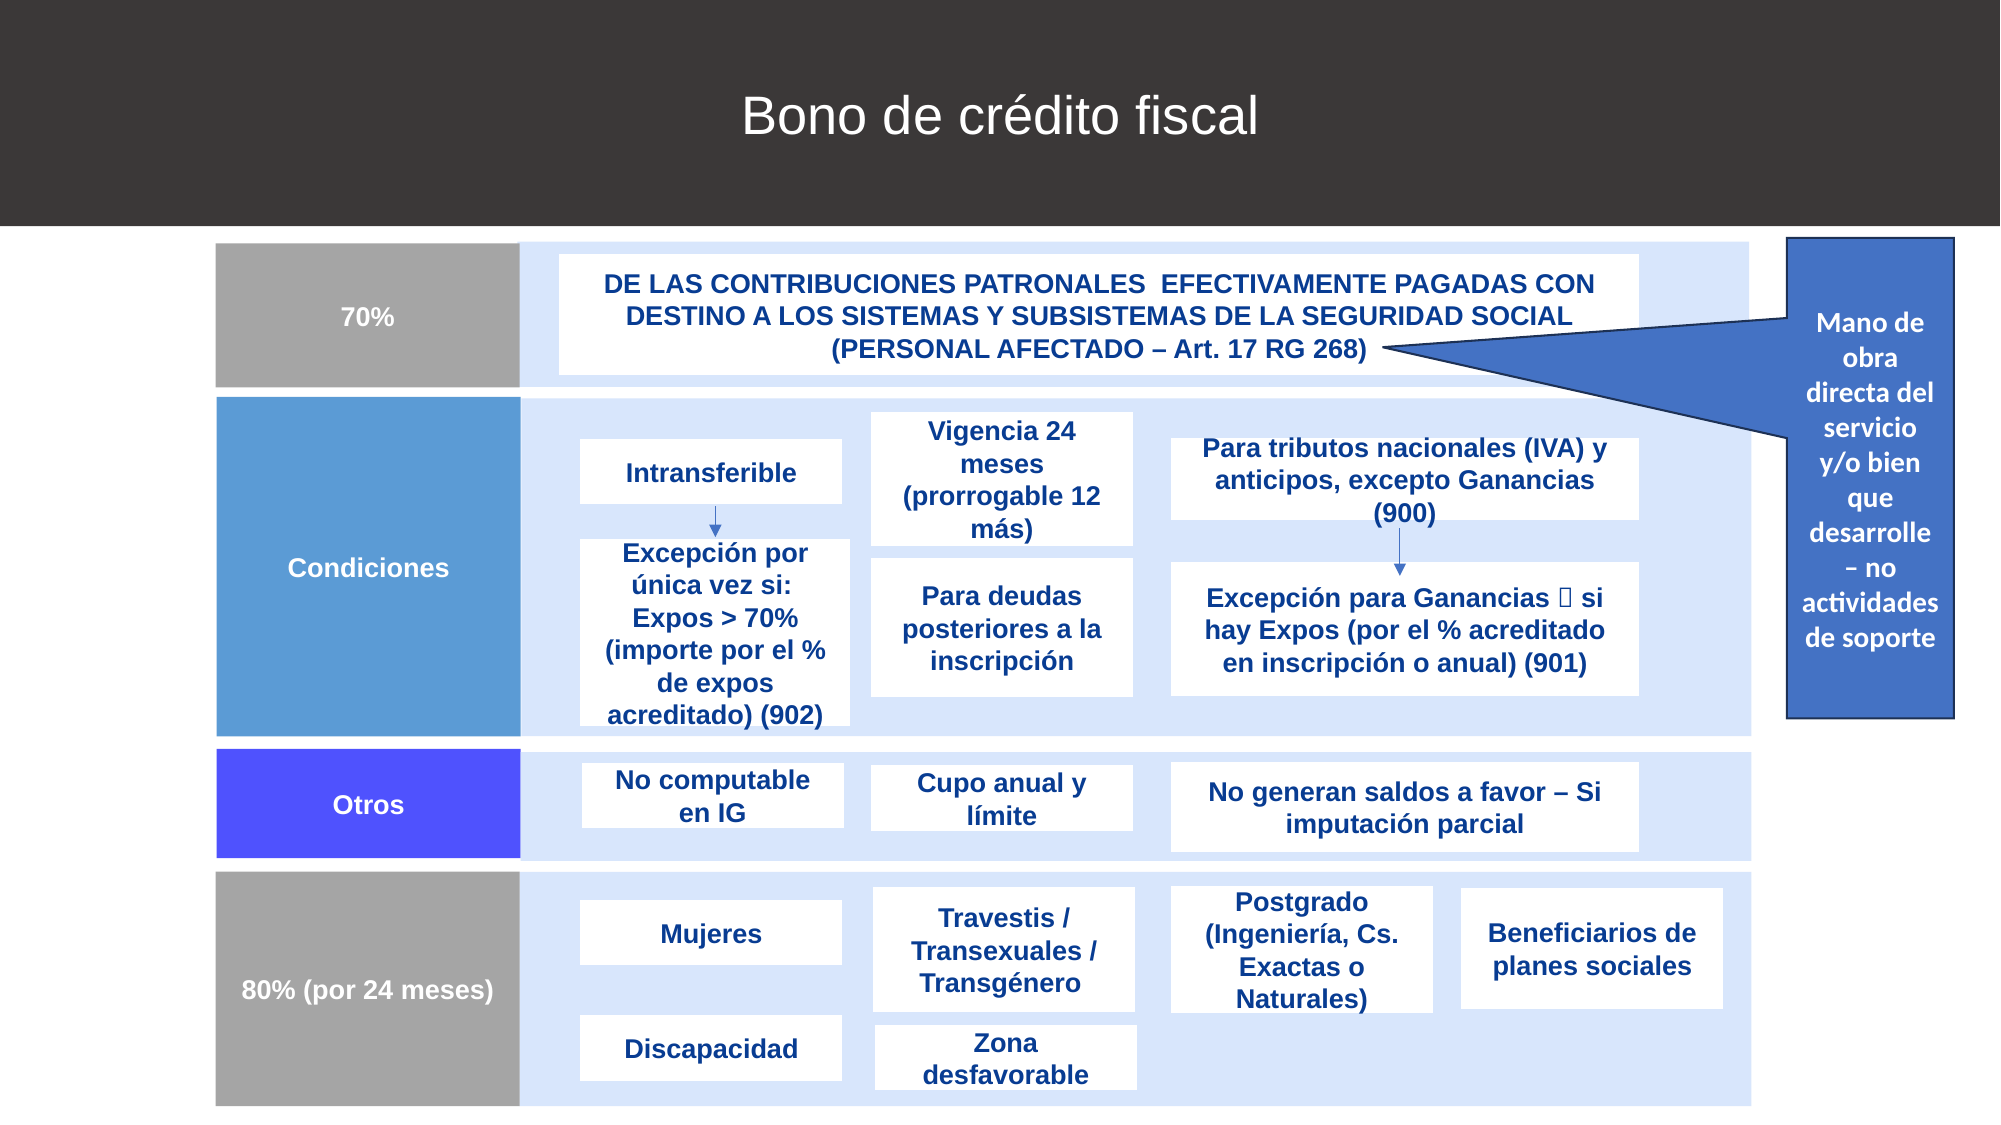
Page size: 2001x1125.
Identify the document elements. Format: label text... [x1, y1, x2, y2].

text_box Postgrado (Ingeniería, Cs. Exactas o Naturales) [1168, 883, 1435, 1016]
text_box [521, 398, 1752, 737]
text_box Vigencia 24 meses (prorrogable 12 más) [868, 409, 1136, 548]
text_box Para tributos nacionales (IVA) y anticipos, excepto Ganancias (900) [1168, 436, 1641, 523]
text_box [520, 752, 1752, 861]
text_box [520, 871, 1752, 1107]
text_box DE LAS CONTRIBUCIONES PATRONALES EFECTIVAMENTE PAGADAS CON DESTINO A LOS SISTEMAS Y SUBSISTEMAS DE LA SEGURIDAD SOCIAL (PERSONAL AFECTADO – Art. 17 RG 268) [557, 252, 1641, 378]
text_box No computable en IG [579, 760, 846, 831]
text_box Excepción por única vez si: Expos > 70% (importe por el % de expos acreditado) (902) [578, 537, 853, 729]
text_box Mano de obra directa del servicio y/o bien que desarrolle – no actividades de soporte [1382, 236, 1955, 720]
text_box Condiciones [216, 396, 521, 737]
text_box Discapacidad [578, 1013, 845, 1083]
text_box 80% (por 24 meses) [215, 871, 520, 1107]
text_box Excepción para Ganancias  si hay Expos (por el % acreditado en inscripción o anual) (901) [1168, 559, 1641, 699]
text_box 70% [215, 243, 520, 388]
text_box Bono de crédito fiscal [0, 0, 2000, 227]
text_box Cupo anual y límite [868, 763, 1136, 833]
text_box No generan saldos a favor – Si imputación parcial [1168, 759, 1641, 854]
text_box Intransferible [578, 436, 845, 507]
text_box Travestis / Transexuales / Transgénero [870, 884, 1138, 1015]
text_box Otros [216, 748, 521, 859]
text_box Zona desfavorable [872, 1022, 1139, 1093]
text_box Beneficiarios de planes sociales [1459, 885, 1726, 1011]
text_box Para deudas posteriores a la inscripción [868, 556, 1136, 699]
text_box [517, 241, 1750, 387]
text_box Mujeres [578, 897, 845, 968]
